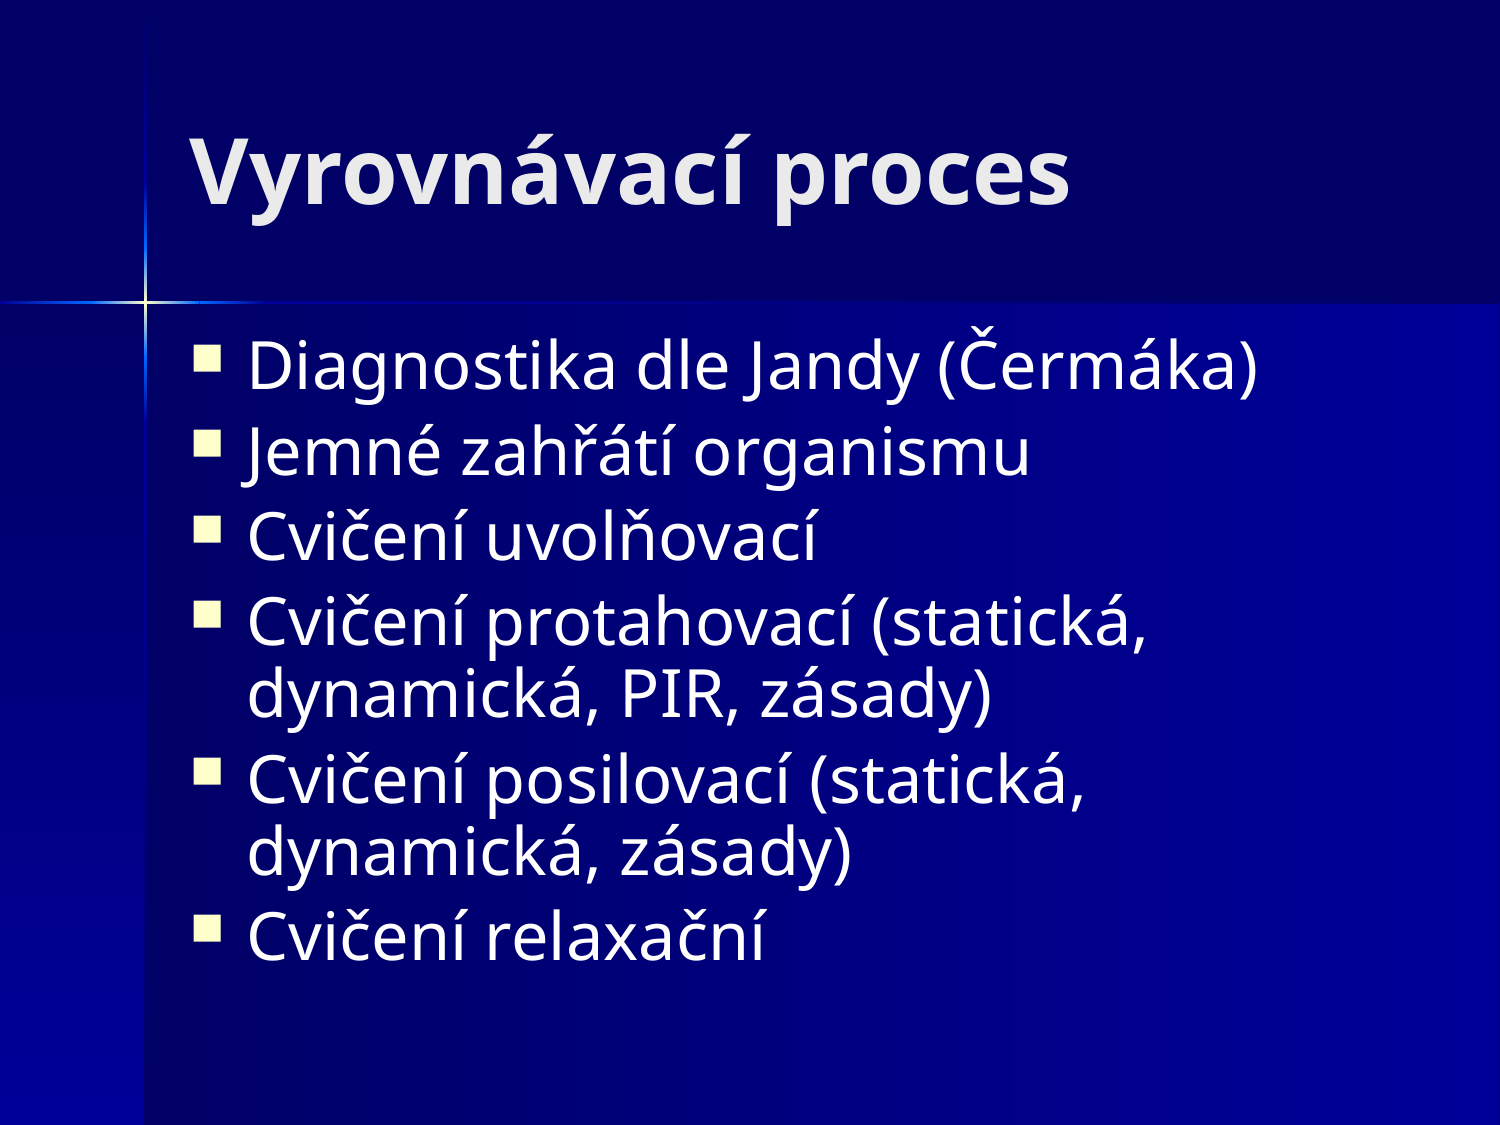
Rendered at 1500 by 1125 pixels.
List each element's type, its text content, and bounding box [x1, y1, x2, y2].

title Vyrovnávací proces [174, 49, 1413, 286]
list Diagnostika dle Jandy (Čermáka) Jemné zahřátí organismu Cvičení uvolňovací Cvičení protahovací (statická, dynamická, PIR, zásady) Cvičení posilovací (statická, dynamická, zásady) Cvičení relaxační [174, 324, 1413, 1001]
